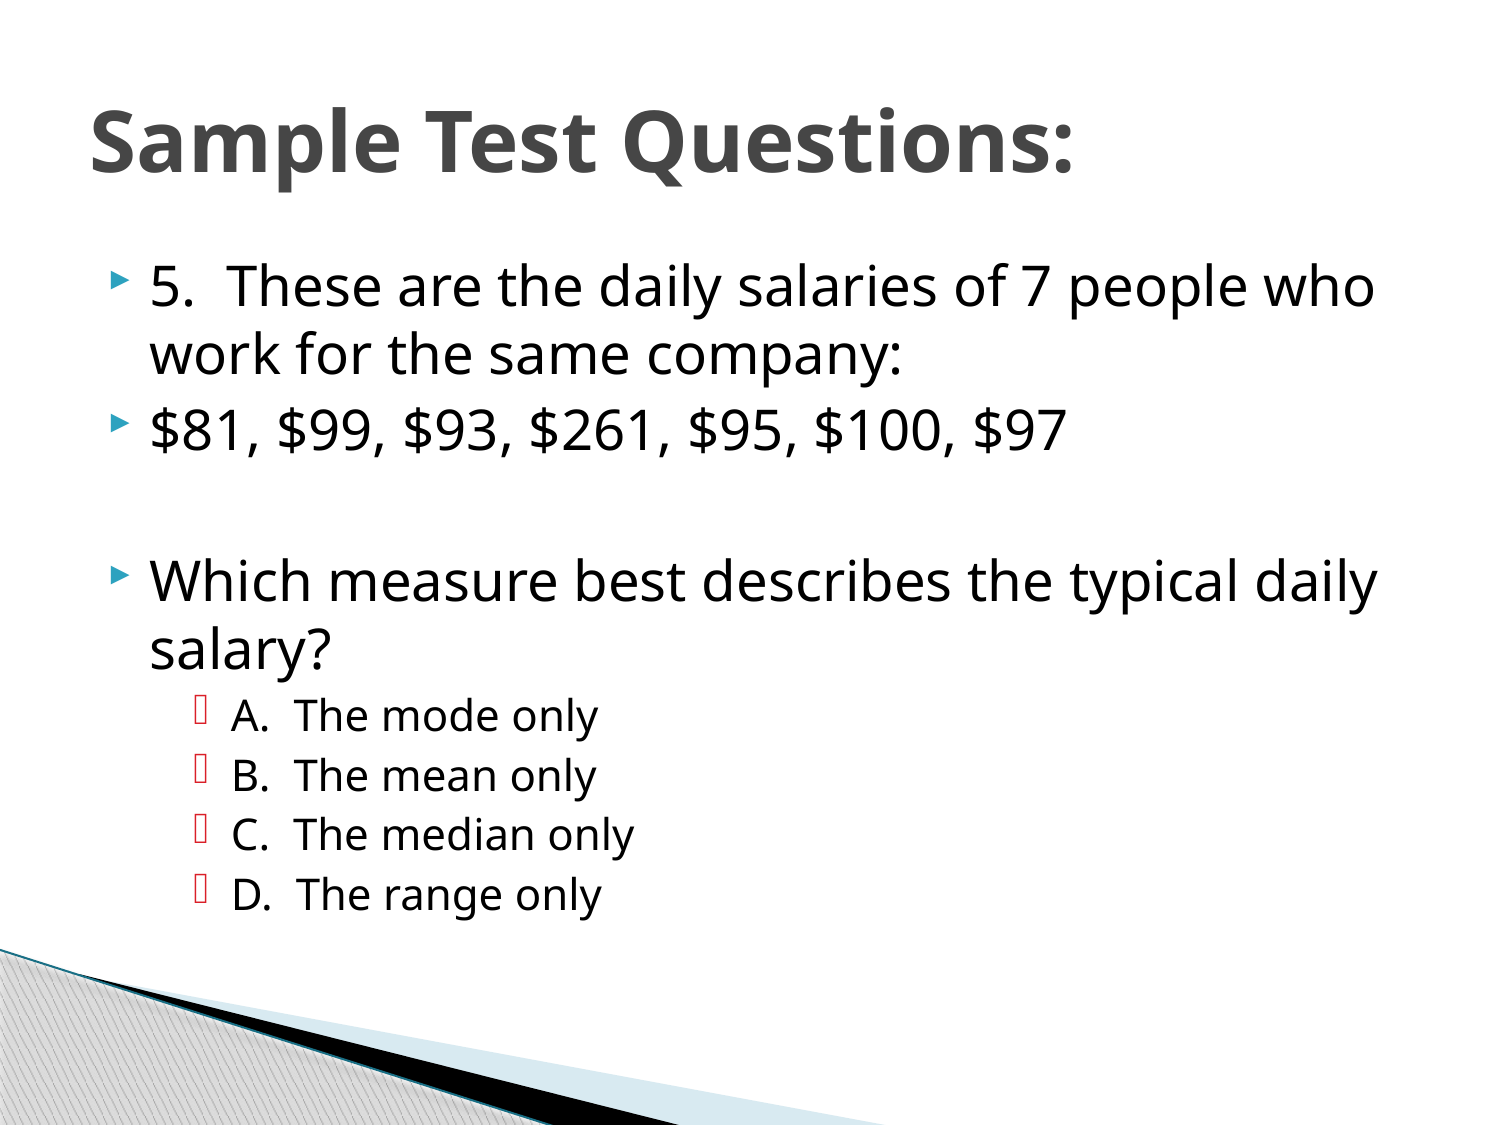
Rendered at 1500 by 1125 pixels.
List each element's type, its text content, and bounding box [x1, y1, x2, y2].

list 5. These are the daily salaries of 7 people who work for the same company: $81, $99, $93, $261, $95, $100, $97 Which measure best describes the typical daily salary? A. The mode only B. The mean only C. The median only D. The range only [75, 243, 1425, 986]
title Sample Test Questions: [75, 45, 1425, 233]
